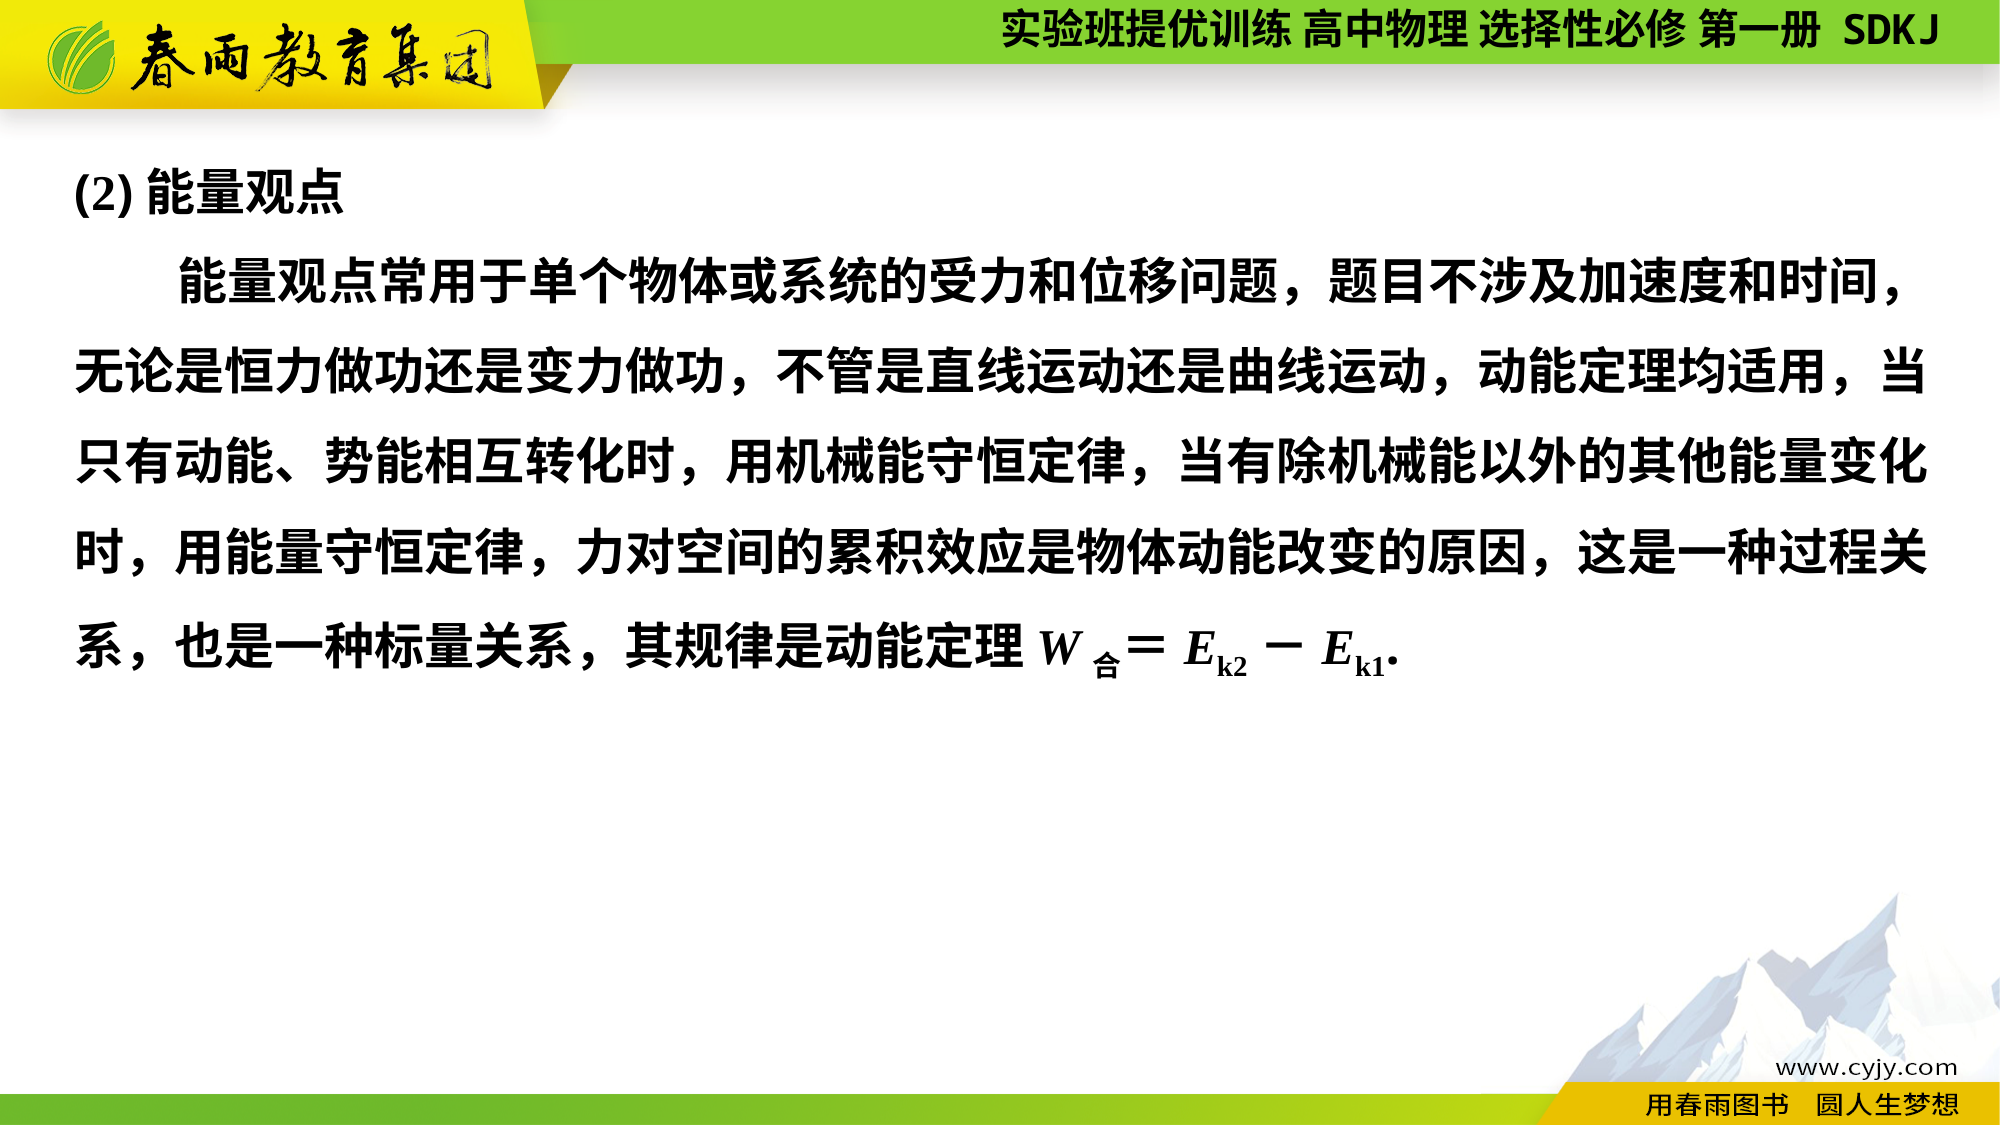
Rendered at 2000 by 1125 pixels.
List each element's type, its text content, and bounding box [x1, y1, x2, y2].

list (2)能量观点 能量观点常用于单个物体或系统的受力和位移问题，题目不涉及加速度和时间，无论是恒力做功还是变力做功，不管是直线运动还是曲线运动，动能定理均适用，当只有动能、势能相互转化时，用机械能守恒定律，当有除机械能以外的其他能量变化时，用能量守恒定律，力对空间的累积效应是物体动能改变的原因，这是一种过程关系，也是一种标量关系，其规律是动能定理W合＝Ek2－Ek1. [59, 122, 1944, 683]
picture [0, 0, 2000, 1125]
